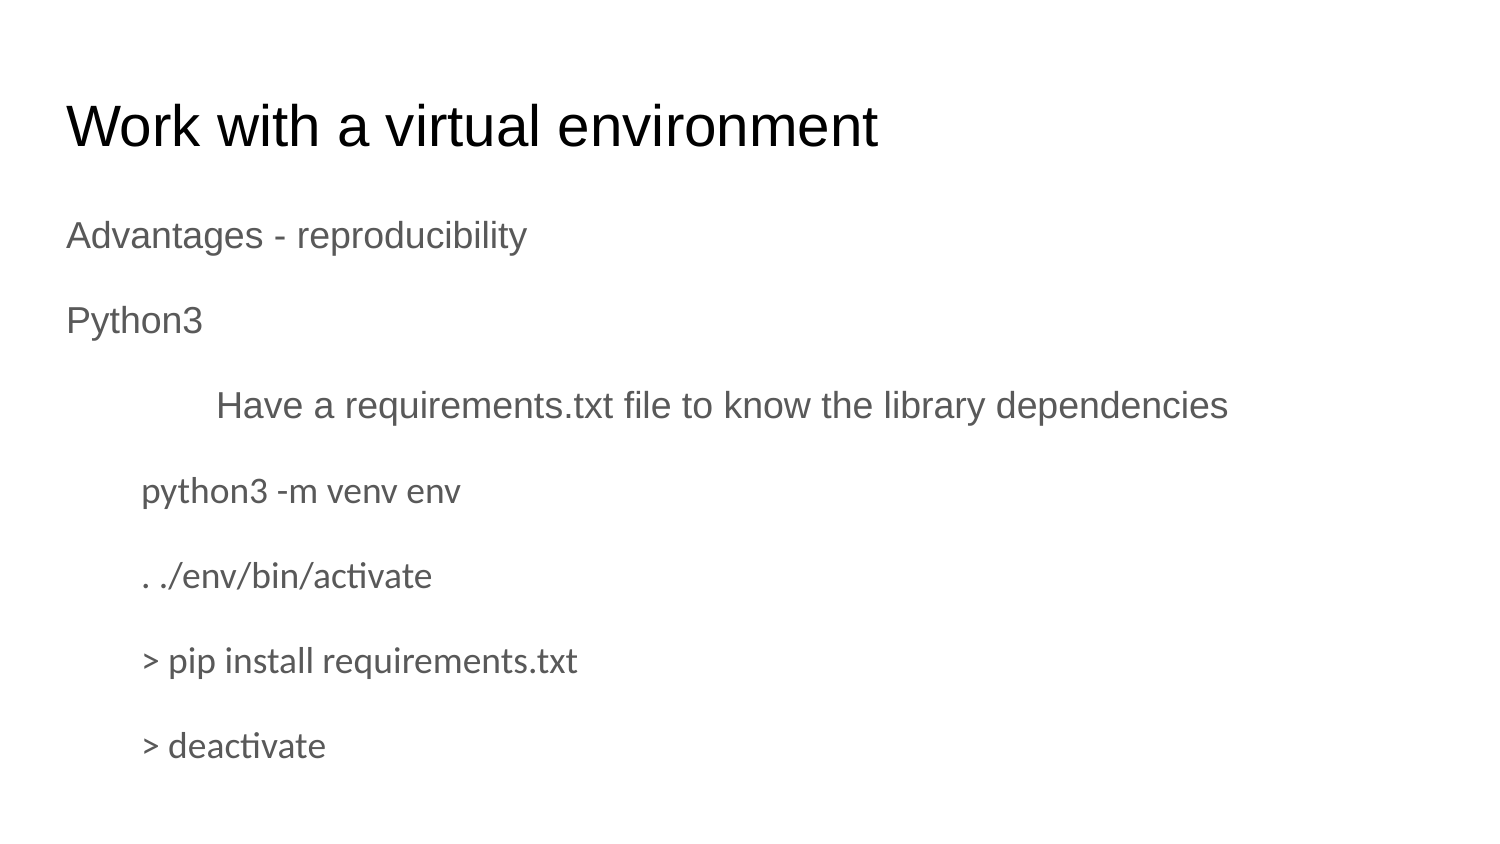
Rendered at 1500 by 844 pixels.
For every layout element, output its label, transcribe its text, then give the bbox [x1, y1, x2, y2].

title Work with a virtual environment [51, 72, 1449, 167]
list Advantages - reproducibility Python3 Have a requirements.txt file to know the library dependencies python3 -m venv env . ./env/bin/activate > pip install requirements.txt > deactivate [51, 189, 1449, 750]
